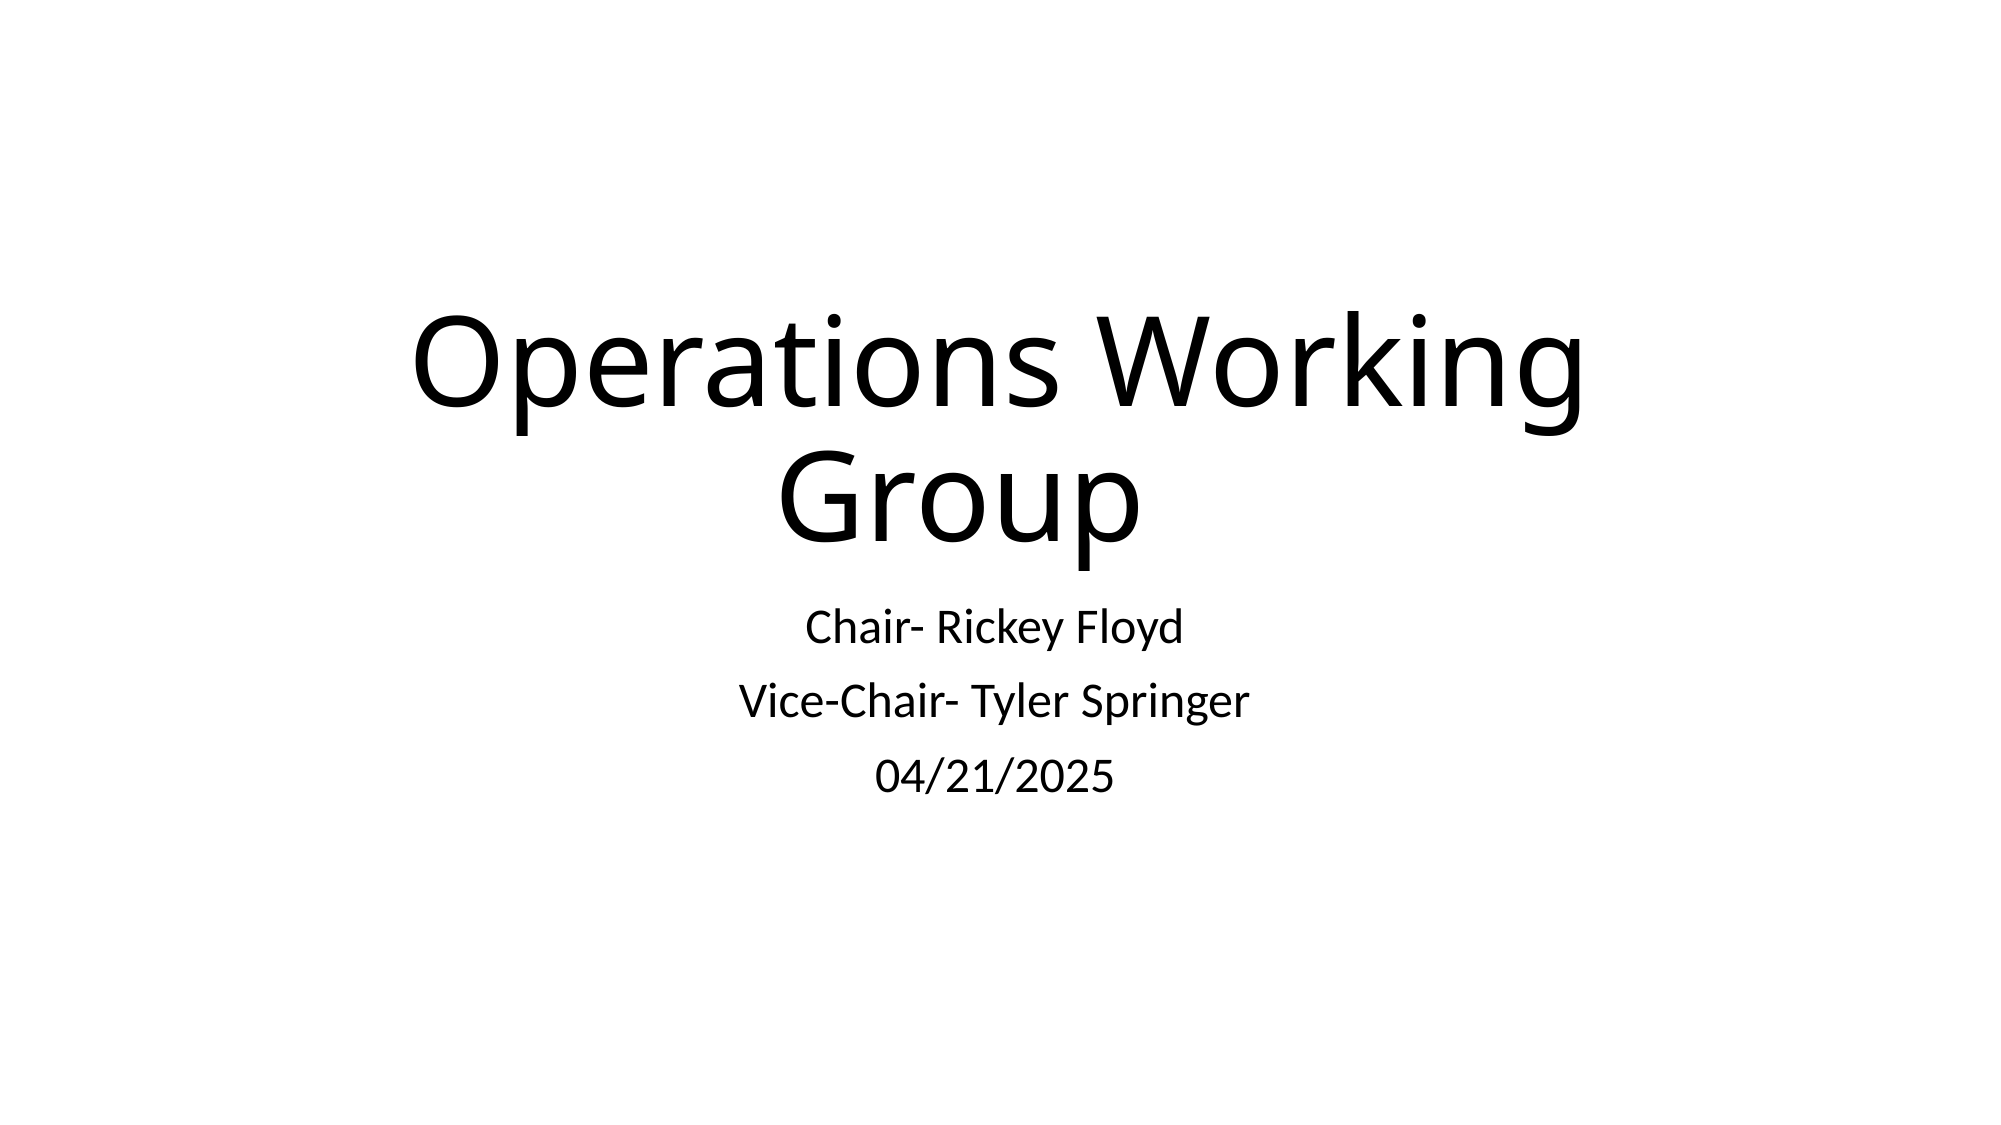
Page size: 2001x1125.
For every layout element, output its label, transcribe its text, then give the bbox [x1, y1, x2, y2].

subtitle Chair- Rickey Floyd Vice-Chair- Tyler Springer 04/21/2025 [245, 592, 1746, 865]
title Operations Working Group [249, 184, 1750, 576]
